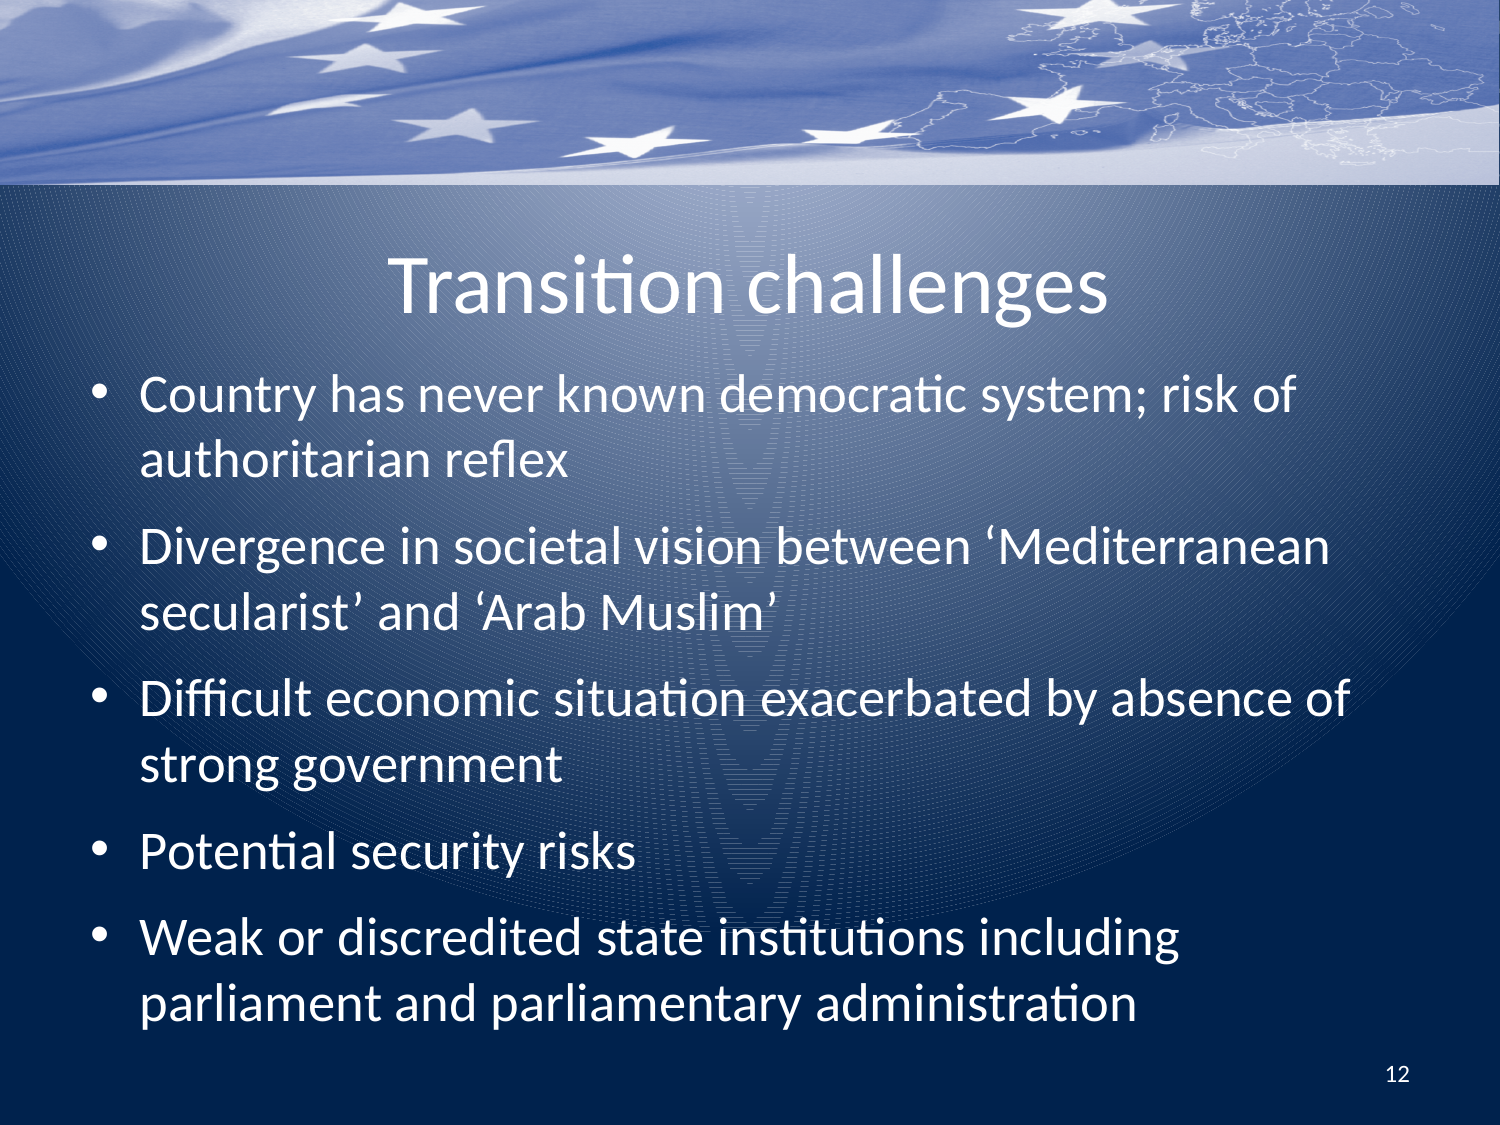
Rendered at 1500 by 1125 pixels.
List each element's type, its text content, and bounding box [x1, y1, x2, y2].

picture [0, 0, 1499, 185]
slide_number 12 [1074, 1042, 1425, 1103]
list Country has never known democratic system; risk of authoritarian reflex Divergence in societal vision between ‘Mediterranean secularist’ and ‘Arab Muslim’ Difficult economic situation exacerbated by absence of strong government Potential security risks Weak or discredited state institutions including parliament and parliamentary administration [75, 349, 1425, 1047]
title Transition challenges [73, 219, 1424, 338]
